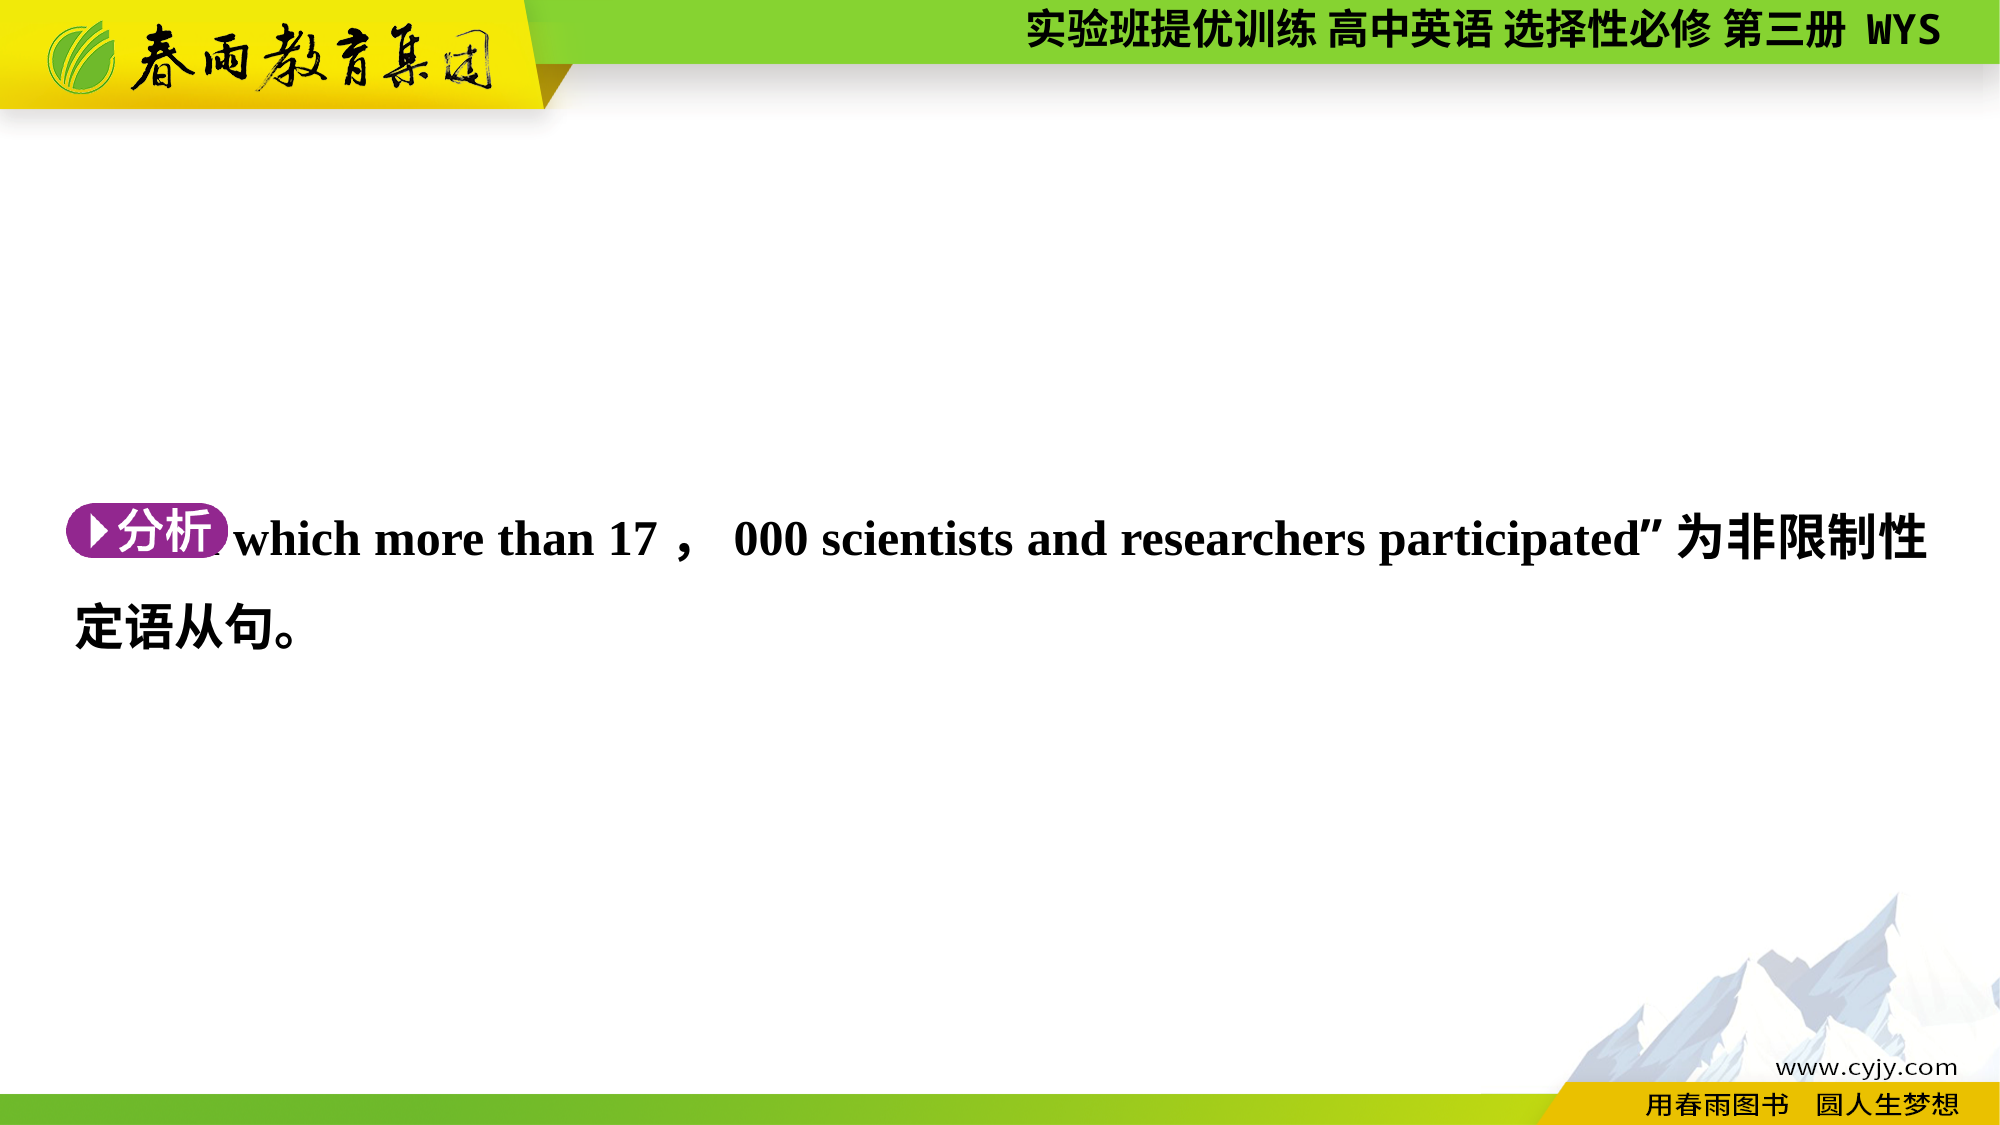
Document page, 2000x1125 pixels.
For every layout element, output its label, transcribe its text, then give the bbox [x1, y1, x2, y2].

list “in which more than 17，000 scientists and researchers participated”为非限制性定语从句。 [59, 468, 1944, 665]
picture [0, 0, 2000, 1125]
